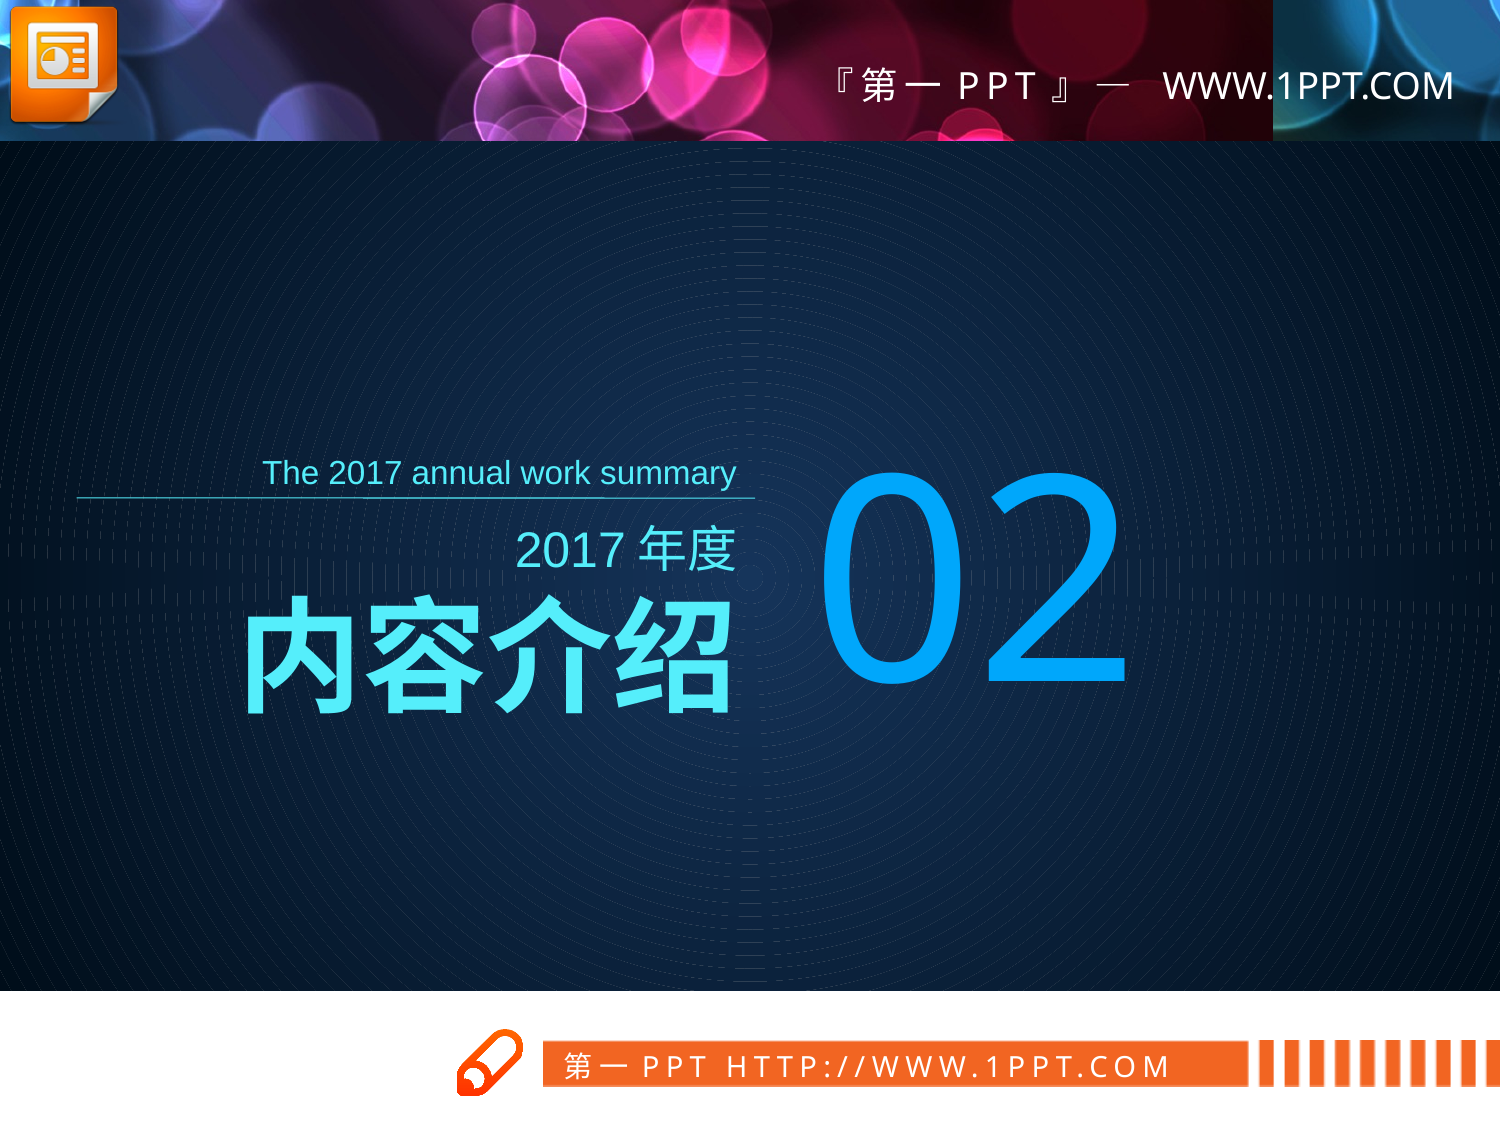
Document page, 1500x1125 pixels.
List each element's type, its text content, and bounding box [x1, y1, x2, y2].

text_box 2017年度 内容介绍 [222, 509, 753, 735]
picture [543, 1040, 1500, 1087]
picture [0, 0, 1500, 141]
text_box 02 [796, 386, 1155, 747]
text_box The 2017 annual work summary [246, 443, 753, 499]
